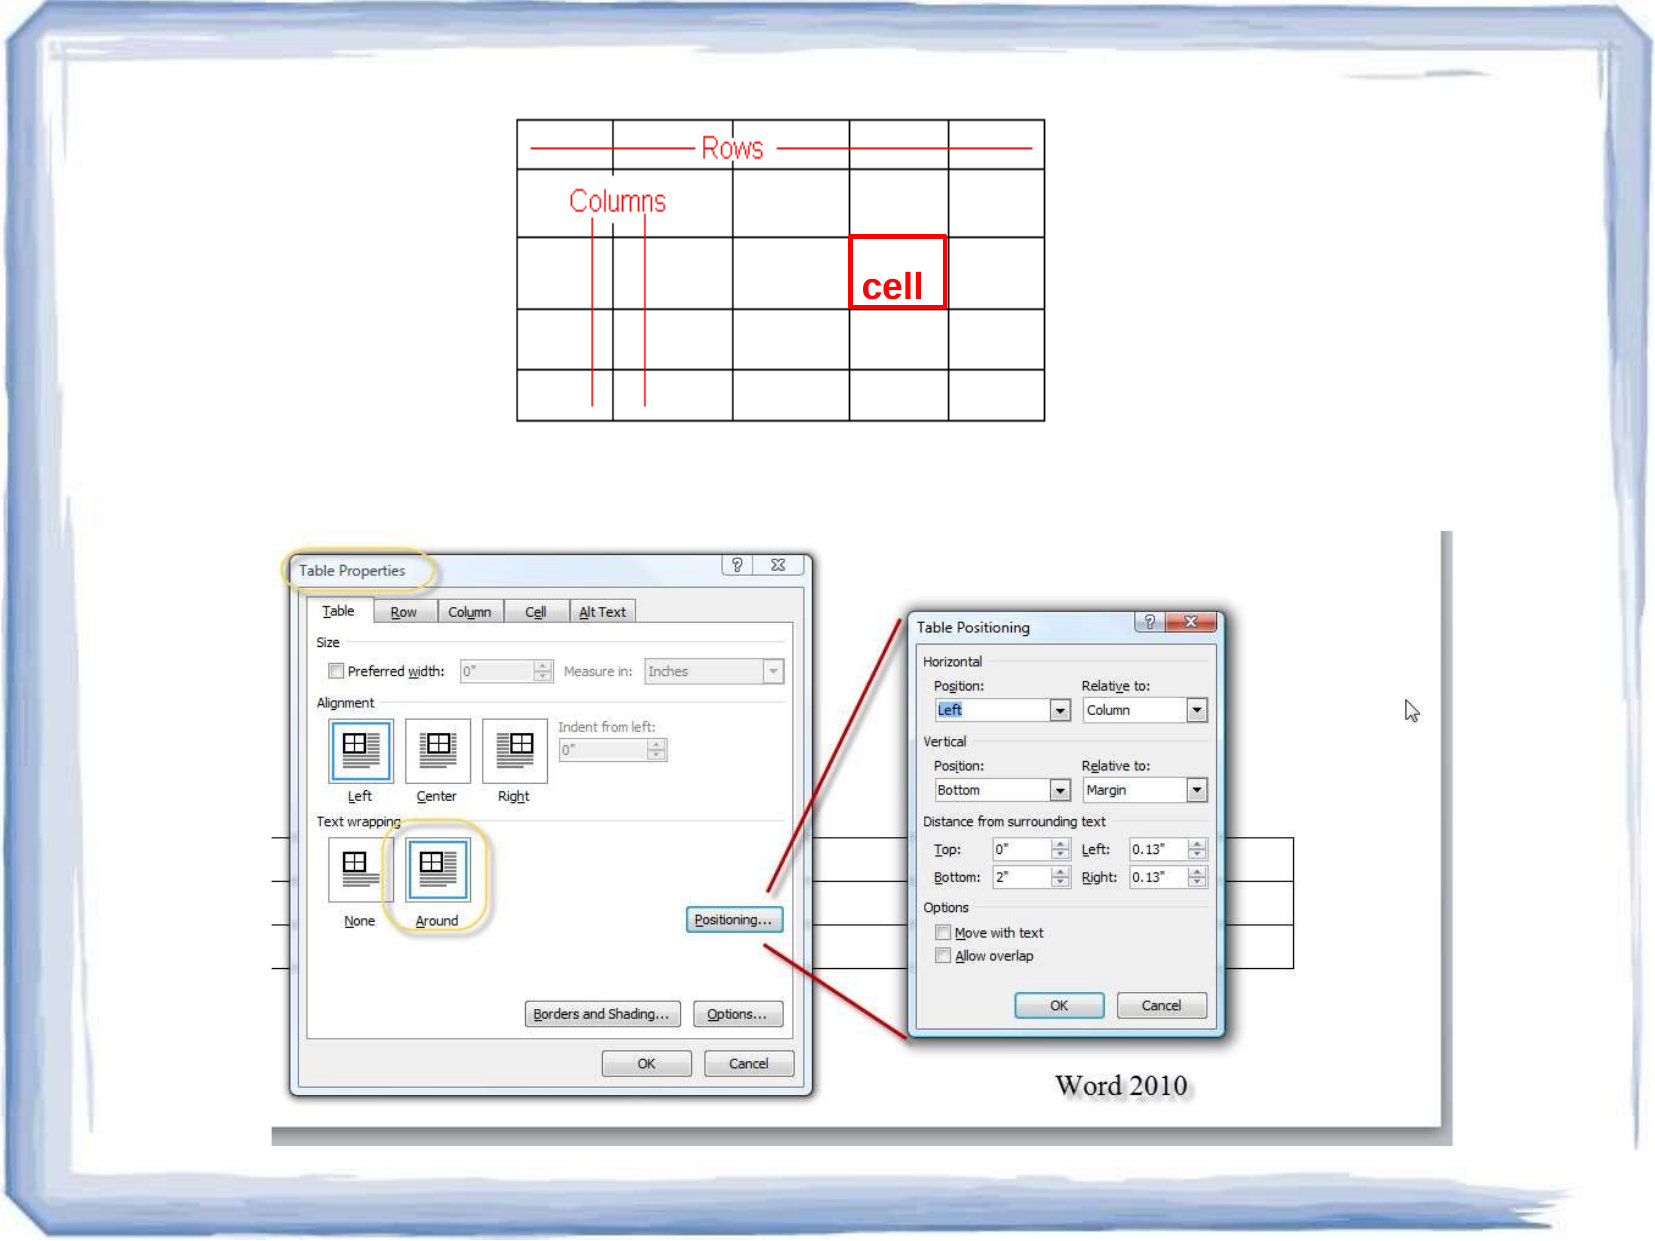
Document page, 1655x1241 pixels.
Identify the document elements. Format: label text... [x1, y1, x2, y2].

picture [0, 0, 1654, 1240]
text_box [507, 111, 1052, 426]
text_box cell [850, 236, 946, 308]
text_box [271, 531, 1453, 1146]
